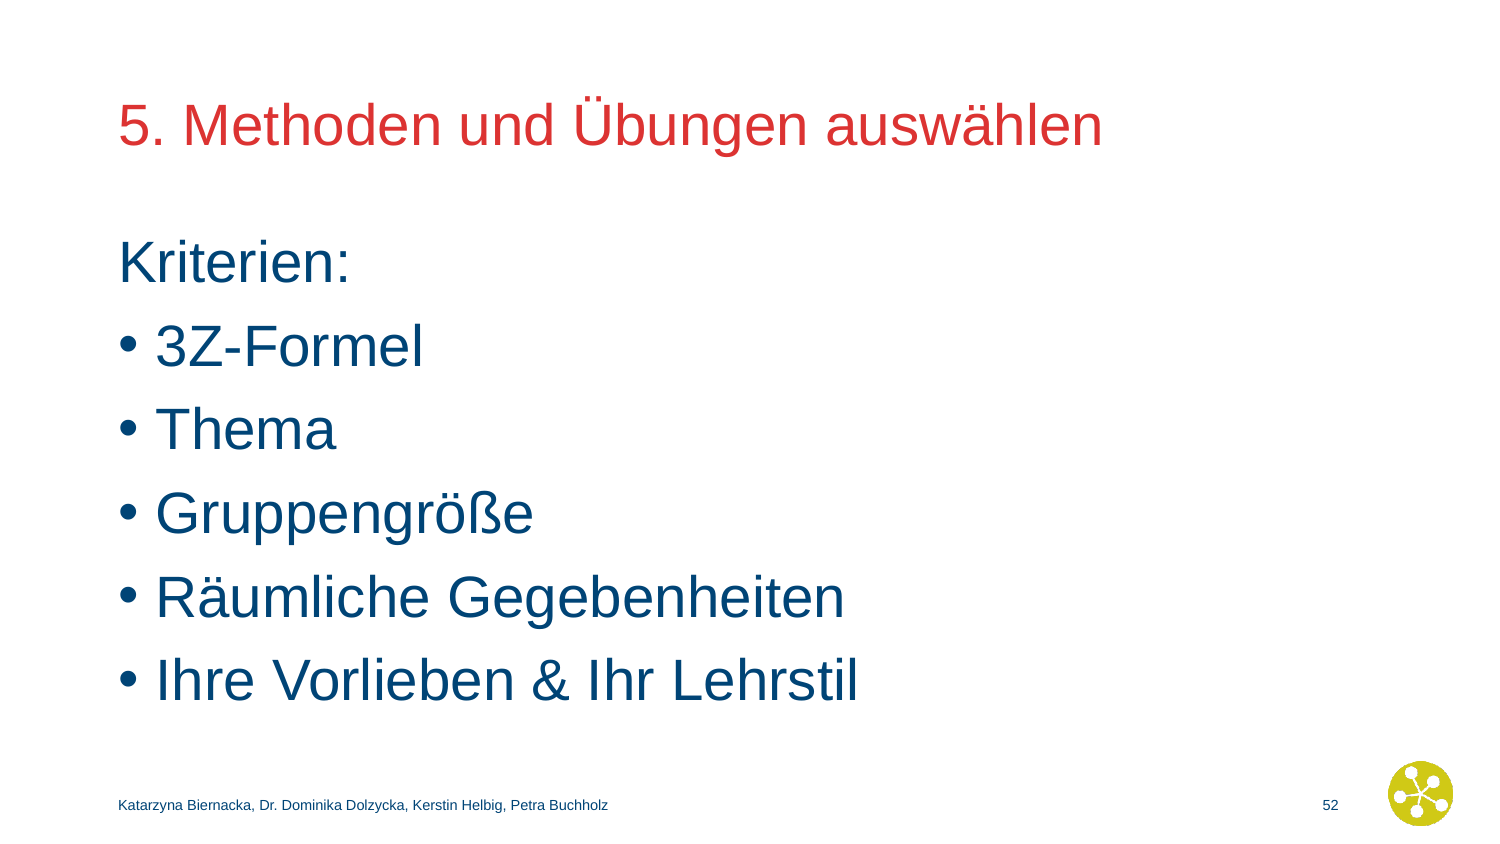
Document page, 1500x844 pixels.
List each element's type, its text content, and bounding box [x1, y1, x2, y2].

slide_number 51 [1016, 782, 1354, 827]
list Kriterien: 3Z-Formel Thema Gruppengröße Räumliche Gegebenheiten Ihre Vorlieben & Ihr Lehrstil [103, 224, 1397, 760]
title 5. Methoden und Übungen auswählen [103, 44, 1397, 208]
footer Katarzyna Biernacka, Dr. Dominika Dolzycka, Kerstin Helbig, Petra Buchholz [103, 782, 742, 827]
picture [1388, 761, 1453, 826]
